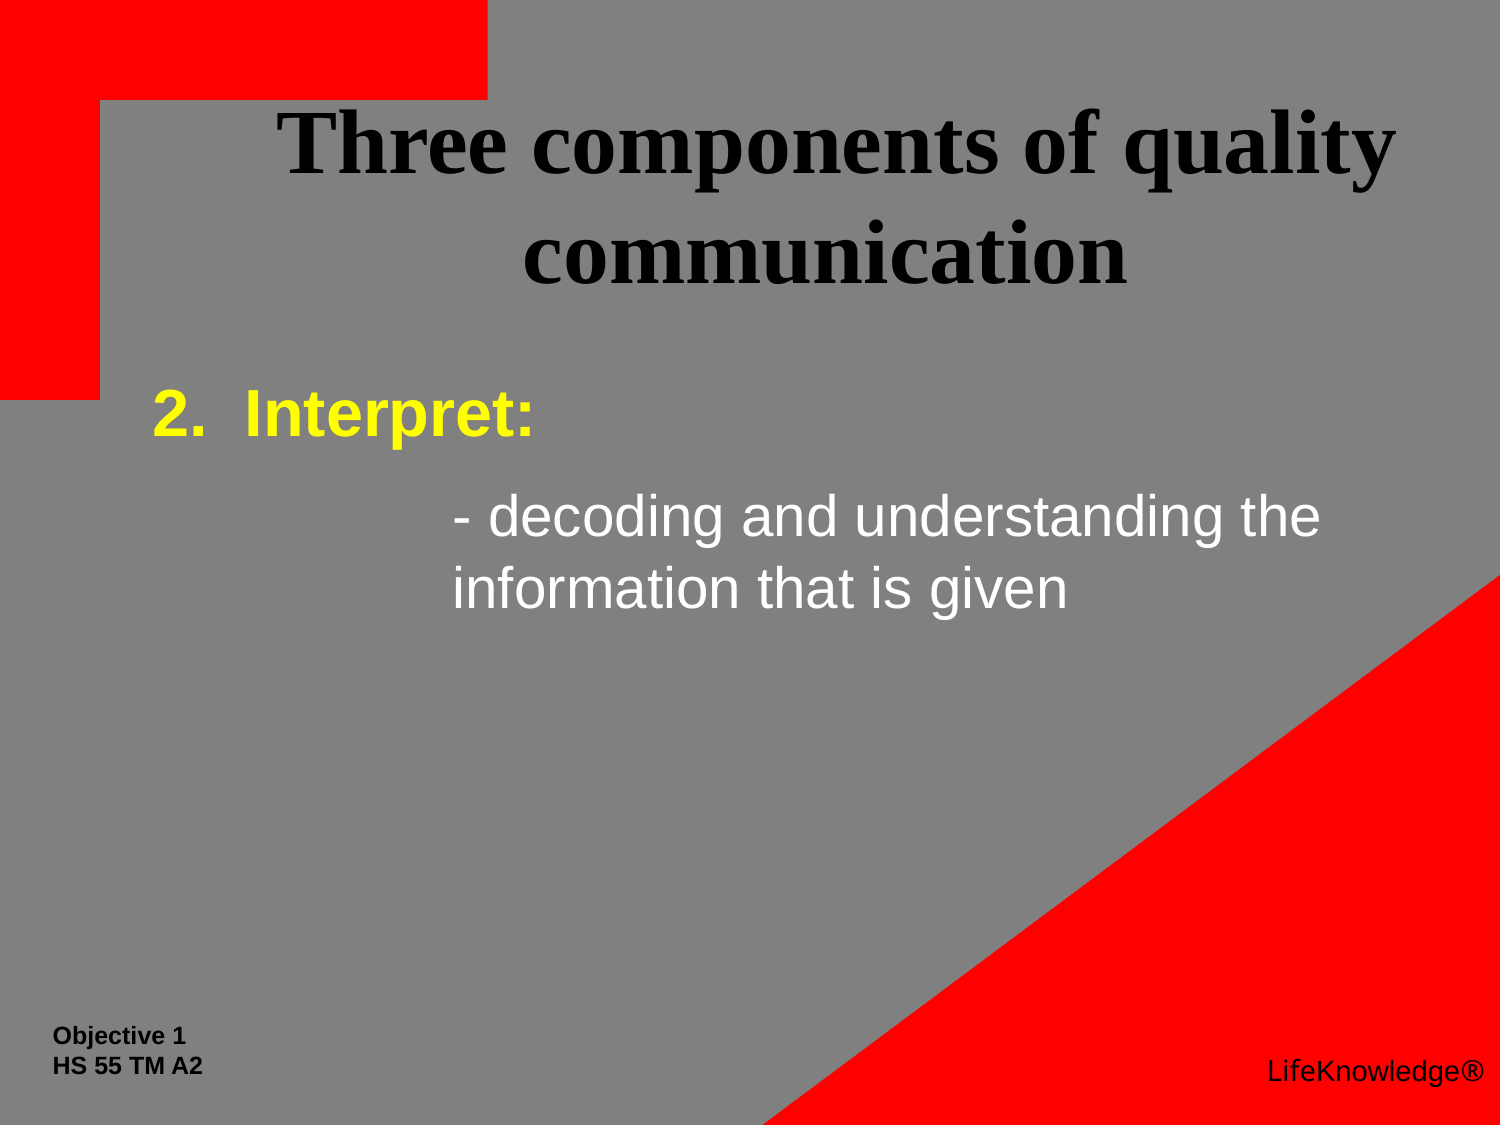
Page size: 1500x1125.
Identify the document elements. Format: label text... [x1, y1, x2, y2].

title Three components of quality communication [212, 99, 1463, 310]
text_box - decoding and understanding the information that is given [349, 462, 1475, 638]
text_box Objective 1 HS 55 TM A2 [38, 1012, 226, 1088]
footer LifeKnowledge® [37, 1049, 1500, 1125]
list 2. Interpret: [137, 362, 1263, 463]
